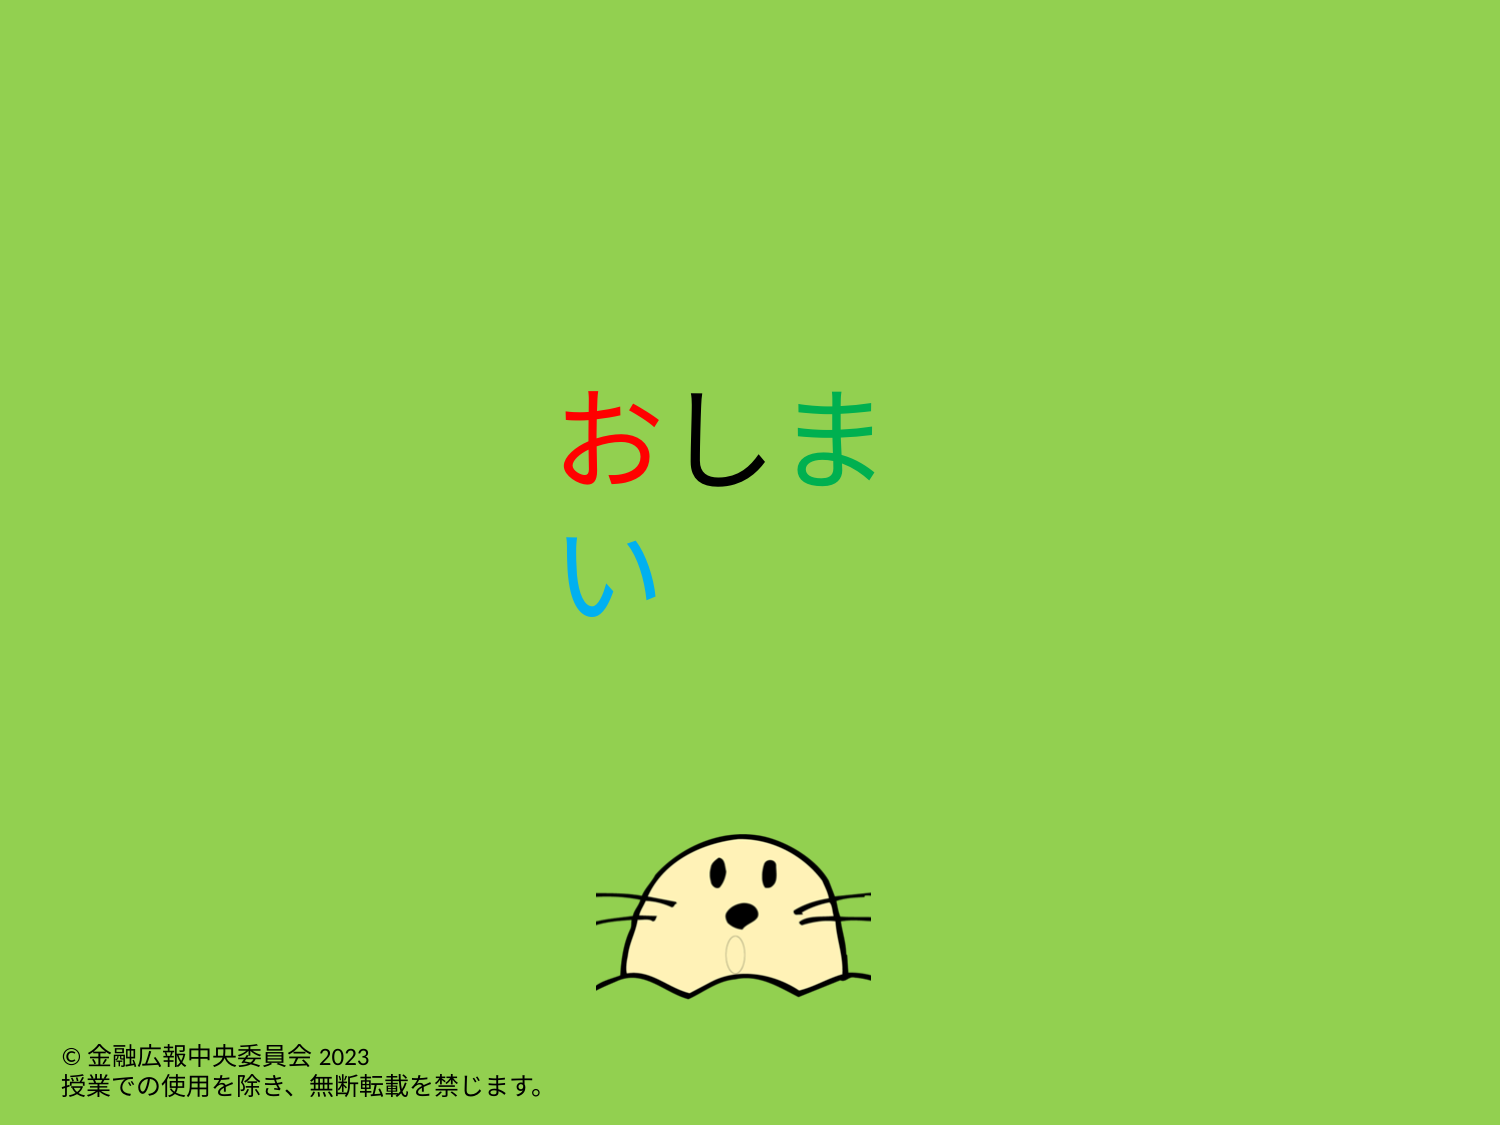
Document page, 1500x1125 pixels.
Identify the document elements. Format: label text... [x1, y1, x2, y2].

text_box ©金融広報中央委員会2023 授業での使用を除き、無断転載を禁じます。 [46, 1033, 641, 1108]
text_box おしまい [537, 361, 999, 647]
picture [596, 833, 871, 1004]
